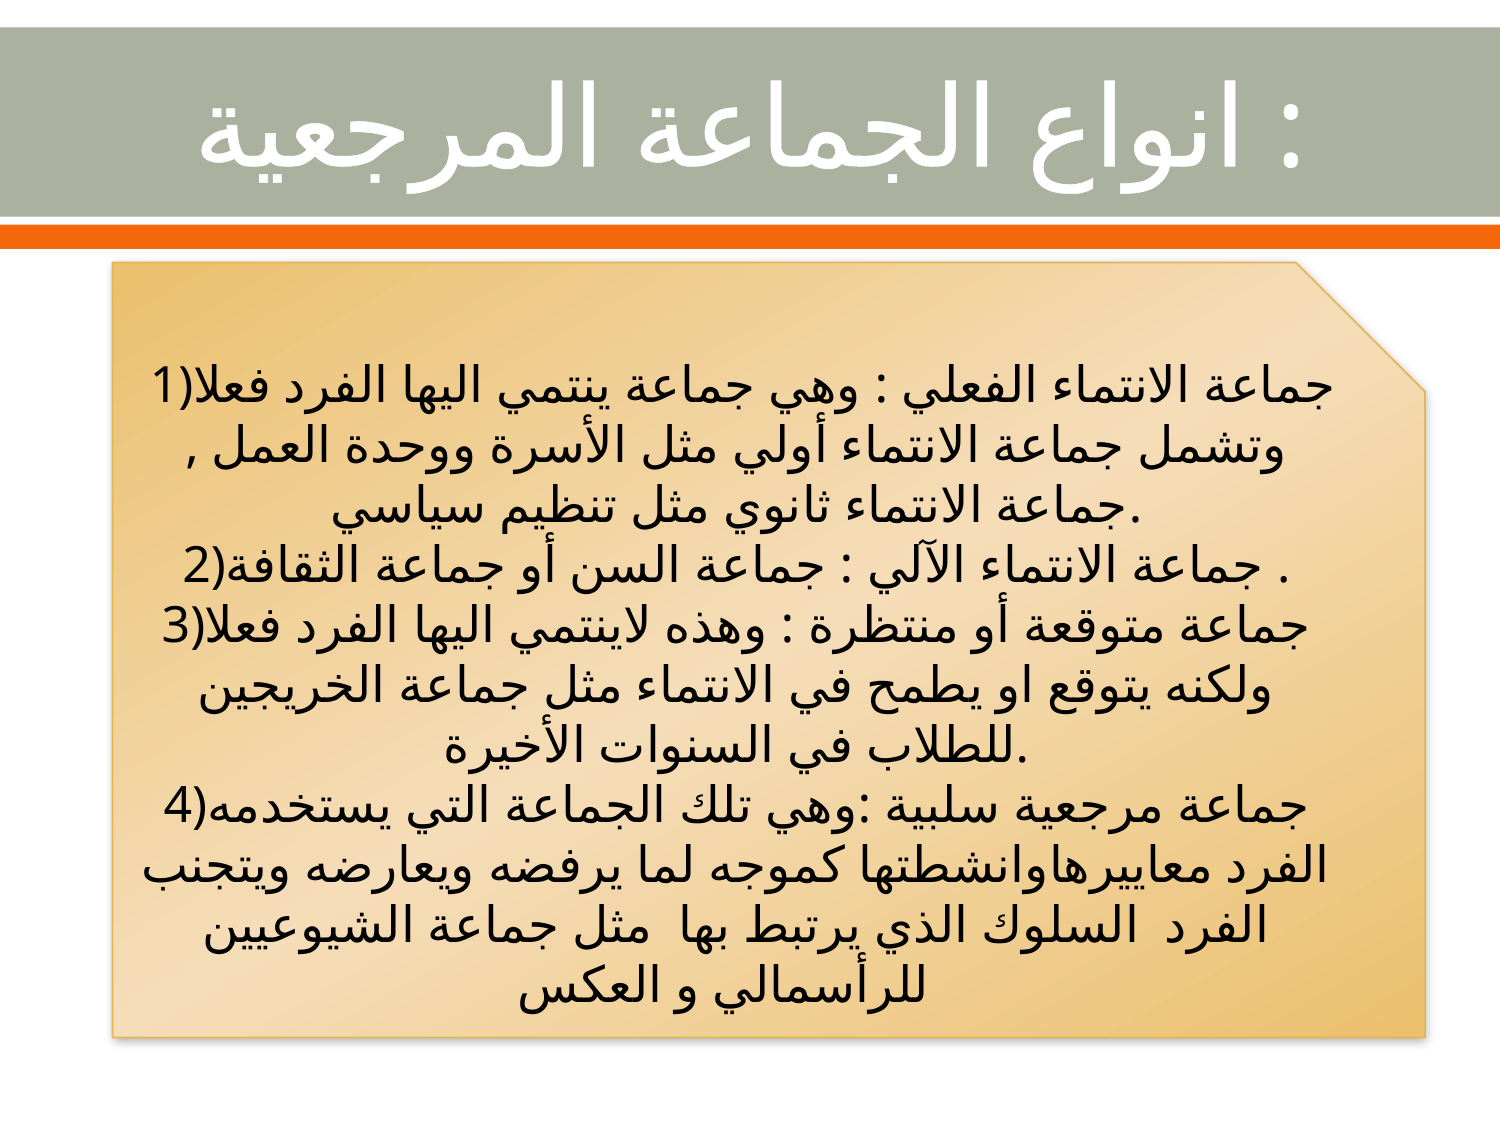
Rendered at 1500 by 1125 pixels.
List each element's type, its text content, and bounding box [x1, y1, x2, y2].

text_box 1)جماعة الانتماء الفعلي : وهي جماعة ينتمي اليها الفرد فعلا وتشمل جماعة الانتماء أولي مثل الأسرة ووحدة العمل , جماعة الانتماء ثانوي مثل تنظيم سياسي. 2)جماعة الانتماء الآلي : جماعة السن أو جماعة الثقافة . 3)جماعة متوقعة أو منتظرة : وهذه لاينتمي اليها الفرد فعلا ولكنه يتوقع او يطمح في الانتماء مثل جماعة الخريجين للطلاب في السنوات الأخيرة. 4)جماعة مرجعية سلبية :وهي تلك الجماعة التي يستخدمه الفرد معاييرهاوانشطتها كموجه لما يرفضه ويعارضه ويتجنب الفرد السلوك الذي يرتبط بها مثل جماعة الشيوعيين للرأسمالي و العكس [111, 261, 1426, 1039]
title انواع الجماعة المرجعية : [75, 29, 1425, 213]
